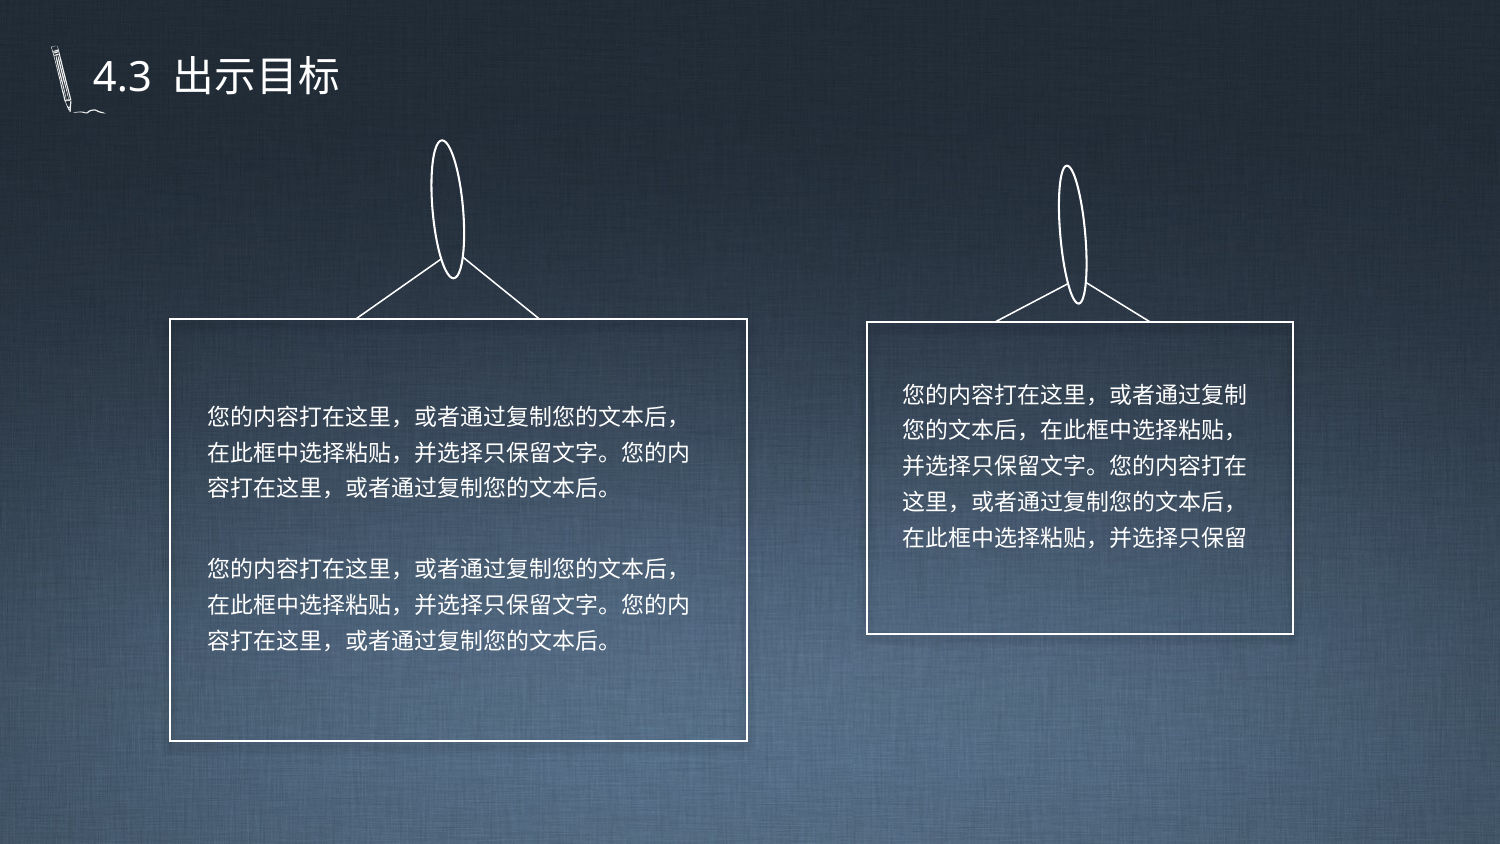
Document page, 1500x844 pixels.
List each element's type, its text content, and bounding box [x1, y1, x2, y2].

picture [0, 0, 1500, 844]
text_box 4.3 出示目标 [78, 42, 649, 108]
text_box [866, 165, 1294, 635]
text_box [169, 140, 747, 741]
